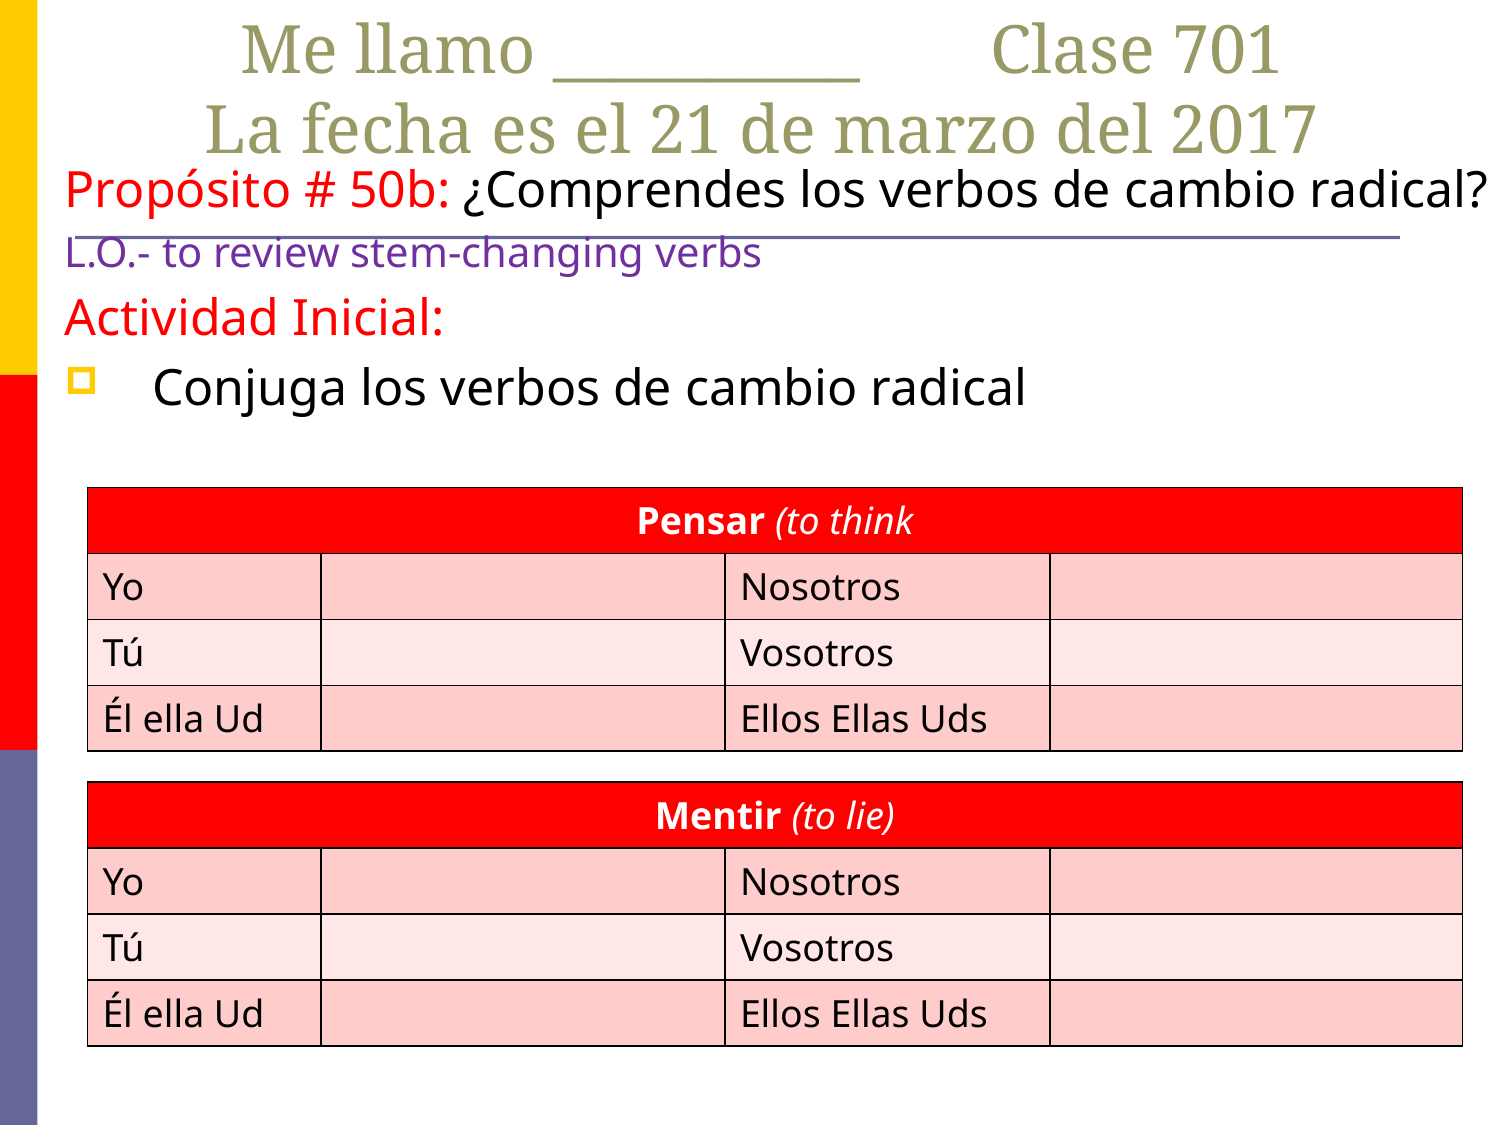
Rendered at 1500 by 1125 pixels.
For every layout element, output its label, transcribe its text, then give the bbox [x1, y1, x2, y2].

table_cell Tú [88, 915, 320, 979]
table_cell [322, 686, 724, 750]
table_cell Ellos Ellas Uds [726, 686, 1049, 750]
table_header Pensar (to think [88, 488, 1462, 553]
table_cell [322, 981, 724, 1045]
table_cell [322, 554, 724, 619]
table_cell [322, 915, 724, 979]
table_cell Tú [88, 620, 320, 685]
table_cell [1051, 981, 1462, 1045]
table_cell Él ella Ud [88, 686, 320, 750]
table_cell Vosotros [726, 915, 1049, 979]
table_cell Yo [88, 849, 320, 913]
table_cell Él ella Ud [88, 981, 320, 1045]
table_cell [322, 849, 724, 913]
table_cell Nosotros [726, 554, 1049, 619]
table_cell [1051, 849, 1462, 913]
table_cell [1051, 686, 1462, 750]
table_header Mentir (to lie) [88, 783, 1462, 847]
table_cell Yo [88, 554, 320, 619]
table_cell Vosotros [726, 620, 1049, 685]
table_cell [1051, 554, 1462, 619]
table_cell [322, 620, 724, 685]
table_cell [1051, 915, 1462, 979]
text_box Propósito # 50b: ¿Comprendes los verbos de cambio radical? L.O.- to review stem-changing verbs Actividad Inicial: Conjuga los verbos de cambio radical [50, 149, 1500, 1100]
table_cell Nosotros [726, 849, 1049, 913]
text_box Me llamo __________ Clase 701 La fecha es el 21 de marzo del 2017 [87, 0, 1438, 149]
table_cell Ellos Ellas Uds [726, 981, 1049, 1045]
table_cell [1051, 620, 1462, 685]
